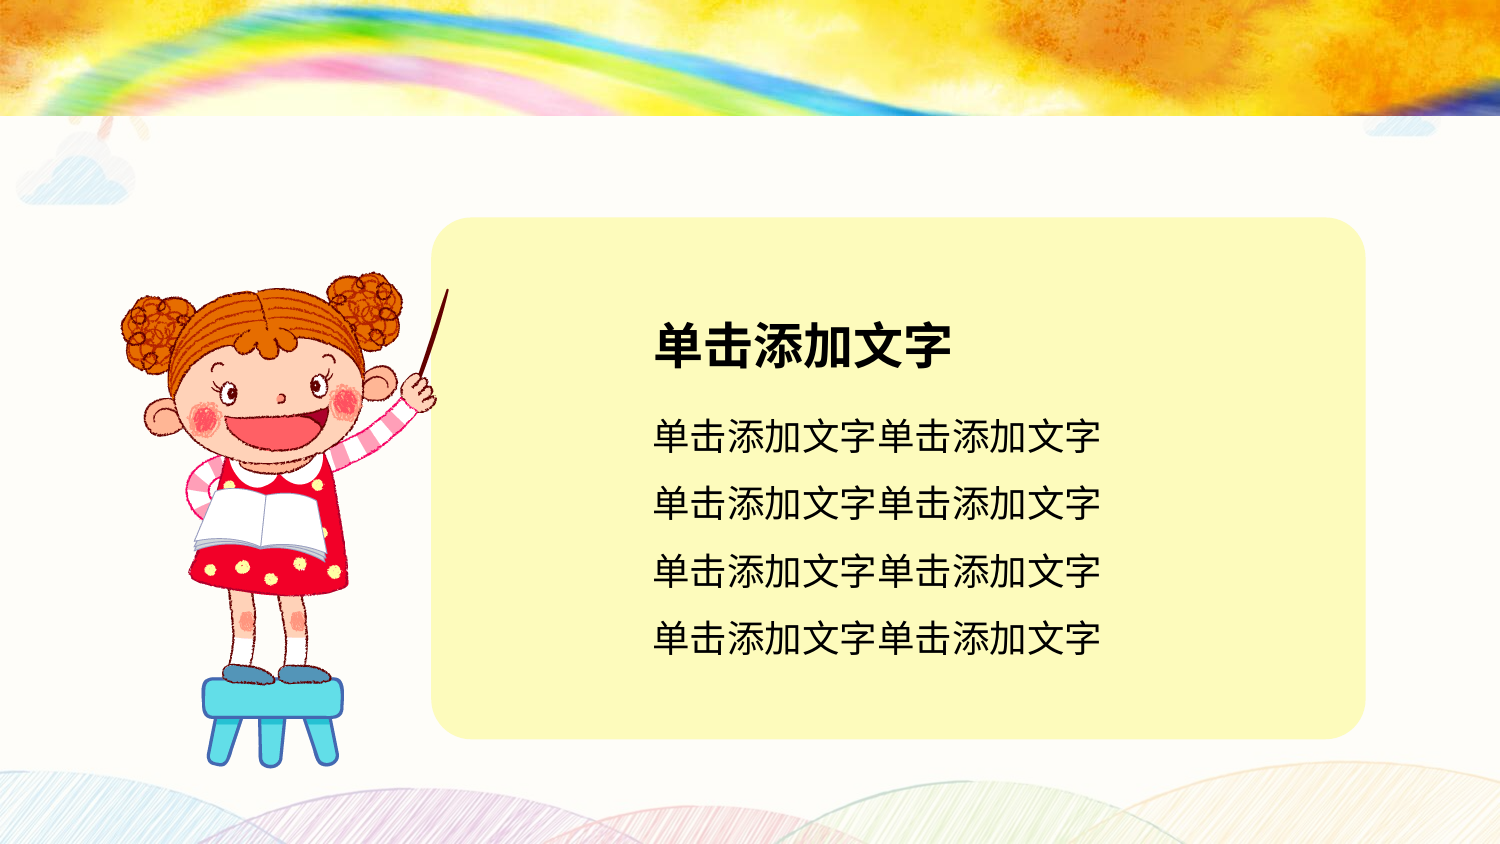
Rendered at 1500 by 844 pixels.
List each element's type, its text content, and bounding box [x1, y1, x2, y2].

picture [0, 0, 1500, 116]
text_box 单击添加文字单击添加文字 单击添加文字单击添加文字 单击添加文字单击添加文字 单击添加文字单击添加文字 [637, 382, 1232, 668]
text_box 单击添加文字 [638, 306, 969, 382]
text_box [432, 216, 1367, 741]
picture [110, 245, 504, 776]
